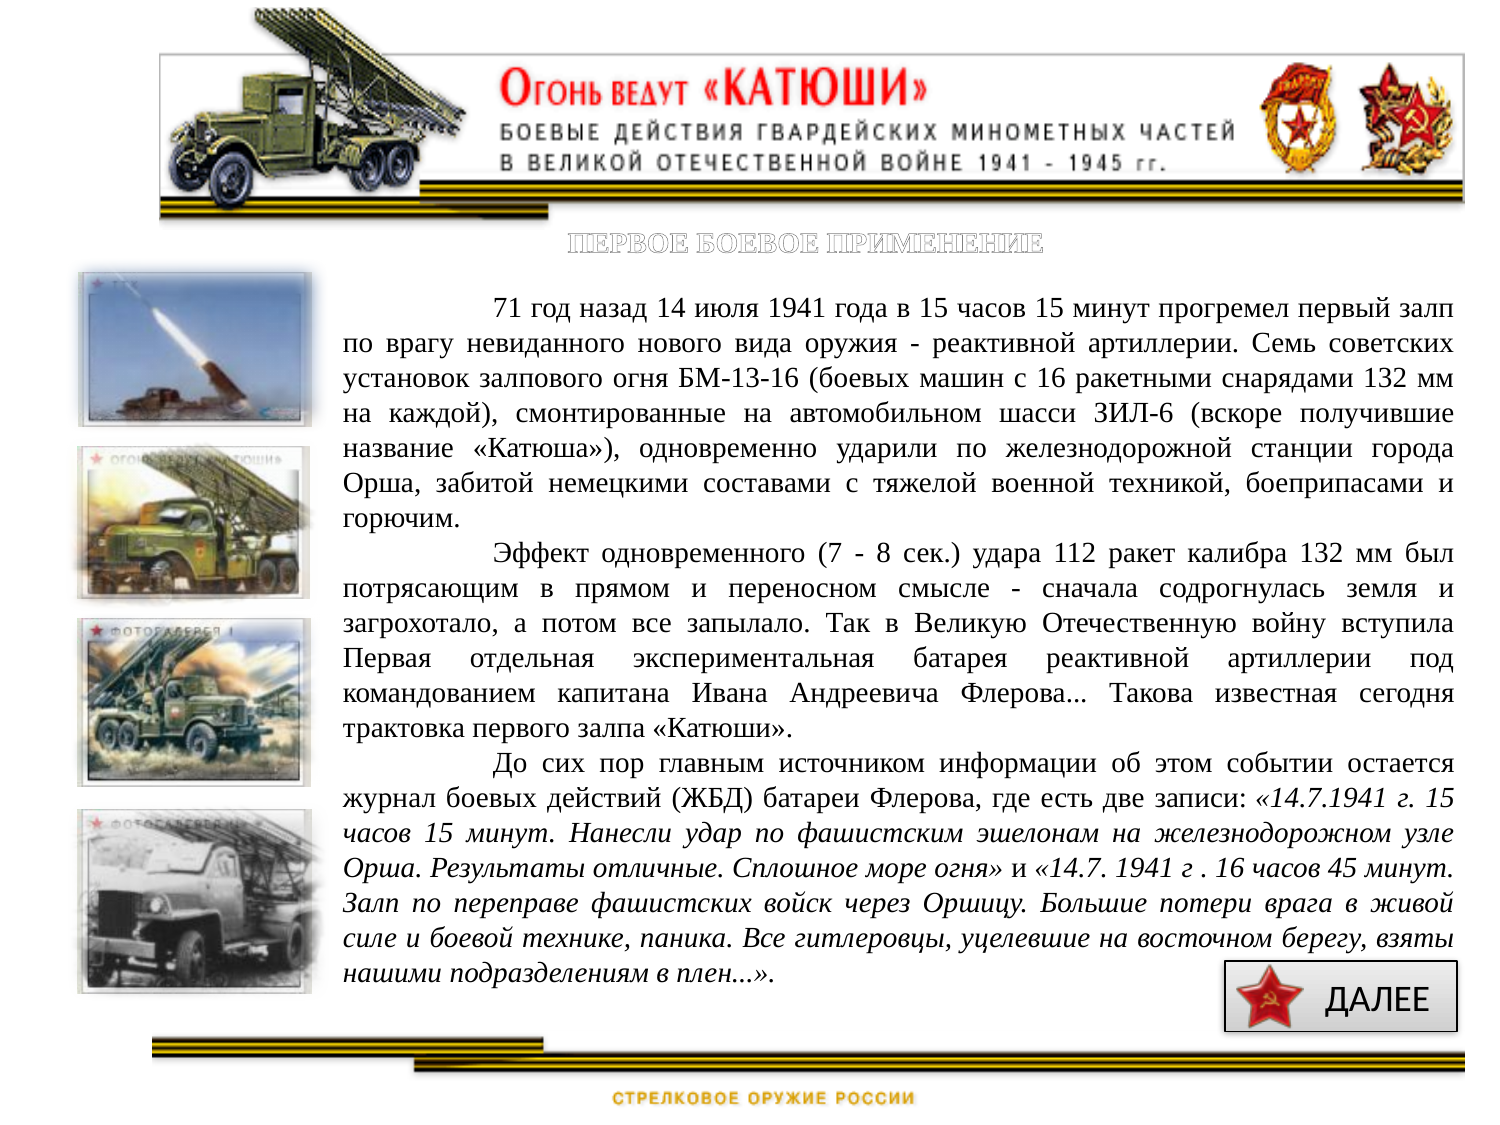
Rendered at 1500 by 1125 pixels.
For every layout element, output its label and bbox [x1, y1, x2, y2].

picture [64, 436, 320, 786]
text_box [77, 6, 1466, 1117]
picture [64, 257, 329, 434]
picture [67, 801, 330, 1002]
picture [1236, 962, 1304, 1030]
